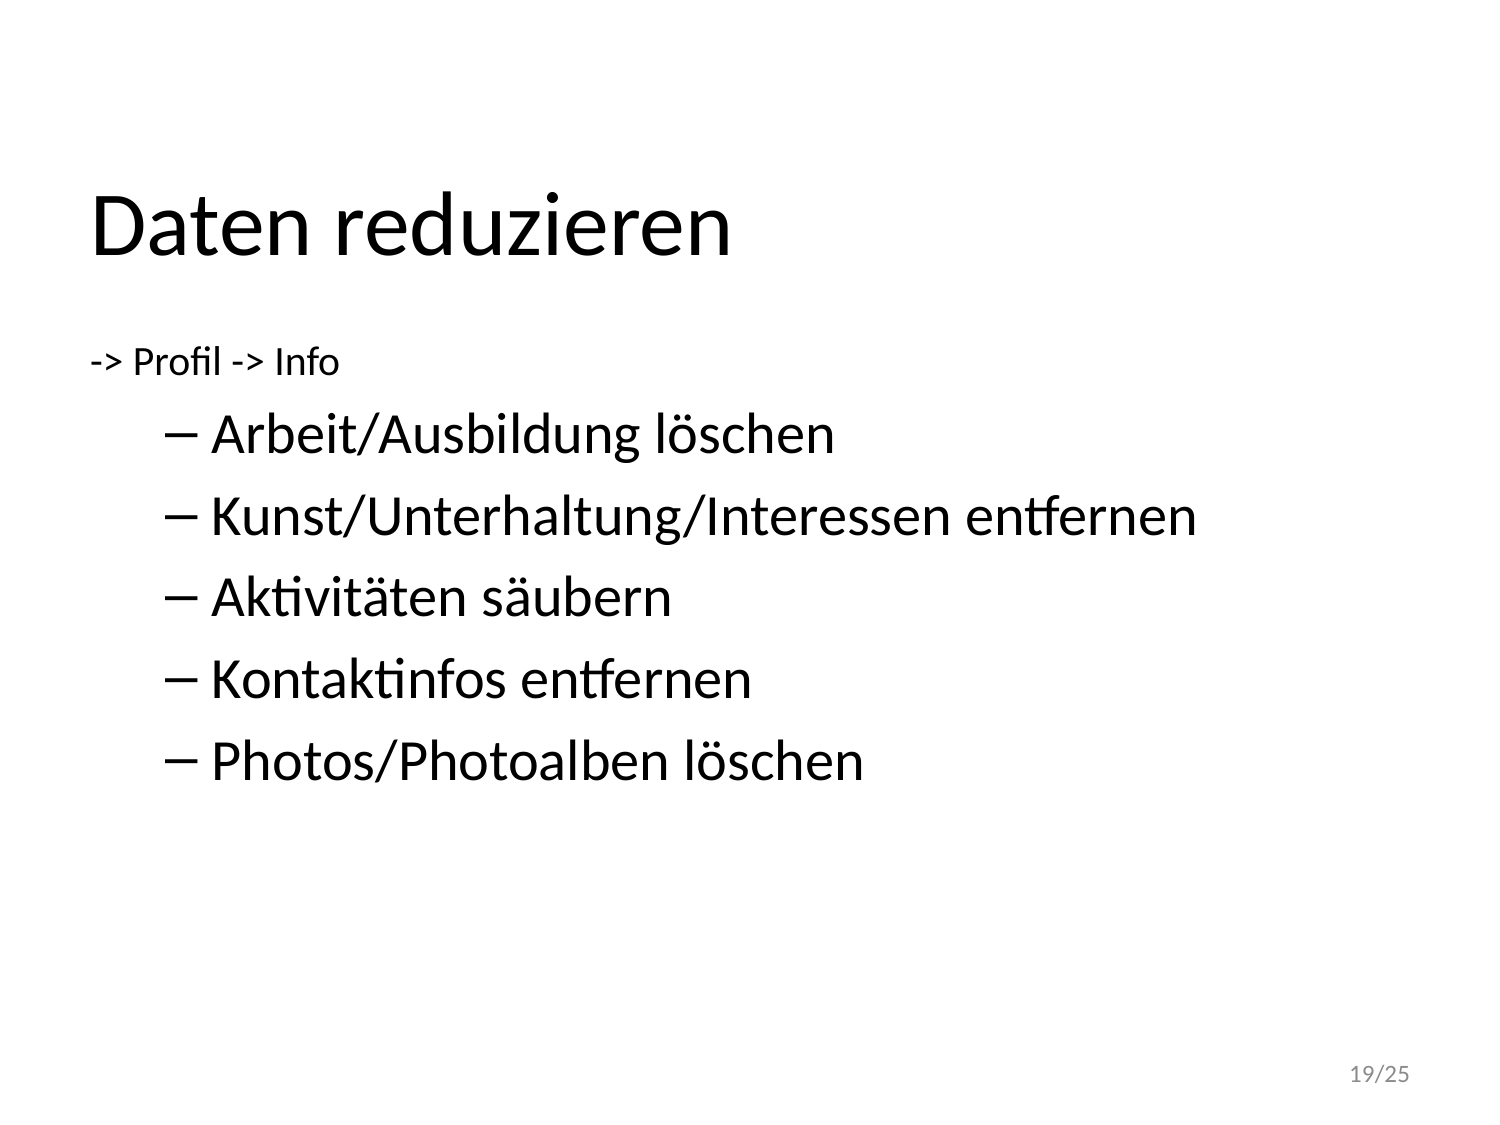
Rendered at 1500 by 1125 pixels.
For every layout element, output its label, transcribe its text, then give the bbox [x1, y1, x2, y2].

title Daten reduzieren [75, 125, 1425, 313]
slide_number 19/25 [1074, 1042, 1425, 1103]
list -> Profil -> Info Arbeit/Ausbildung löschen Kunst/Unterhaltung/Interessen entfernen Aktivitäten säubern Kontaktinfos entfernen Photos/Photoalben löschen [75, 326, 1425, 1005]
